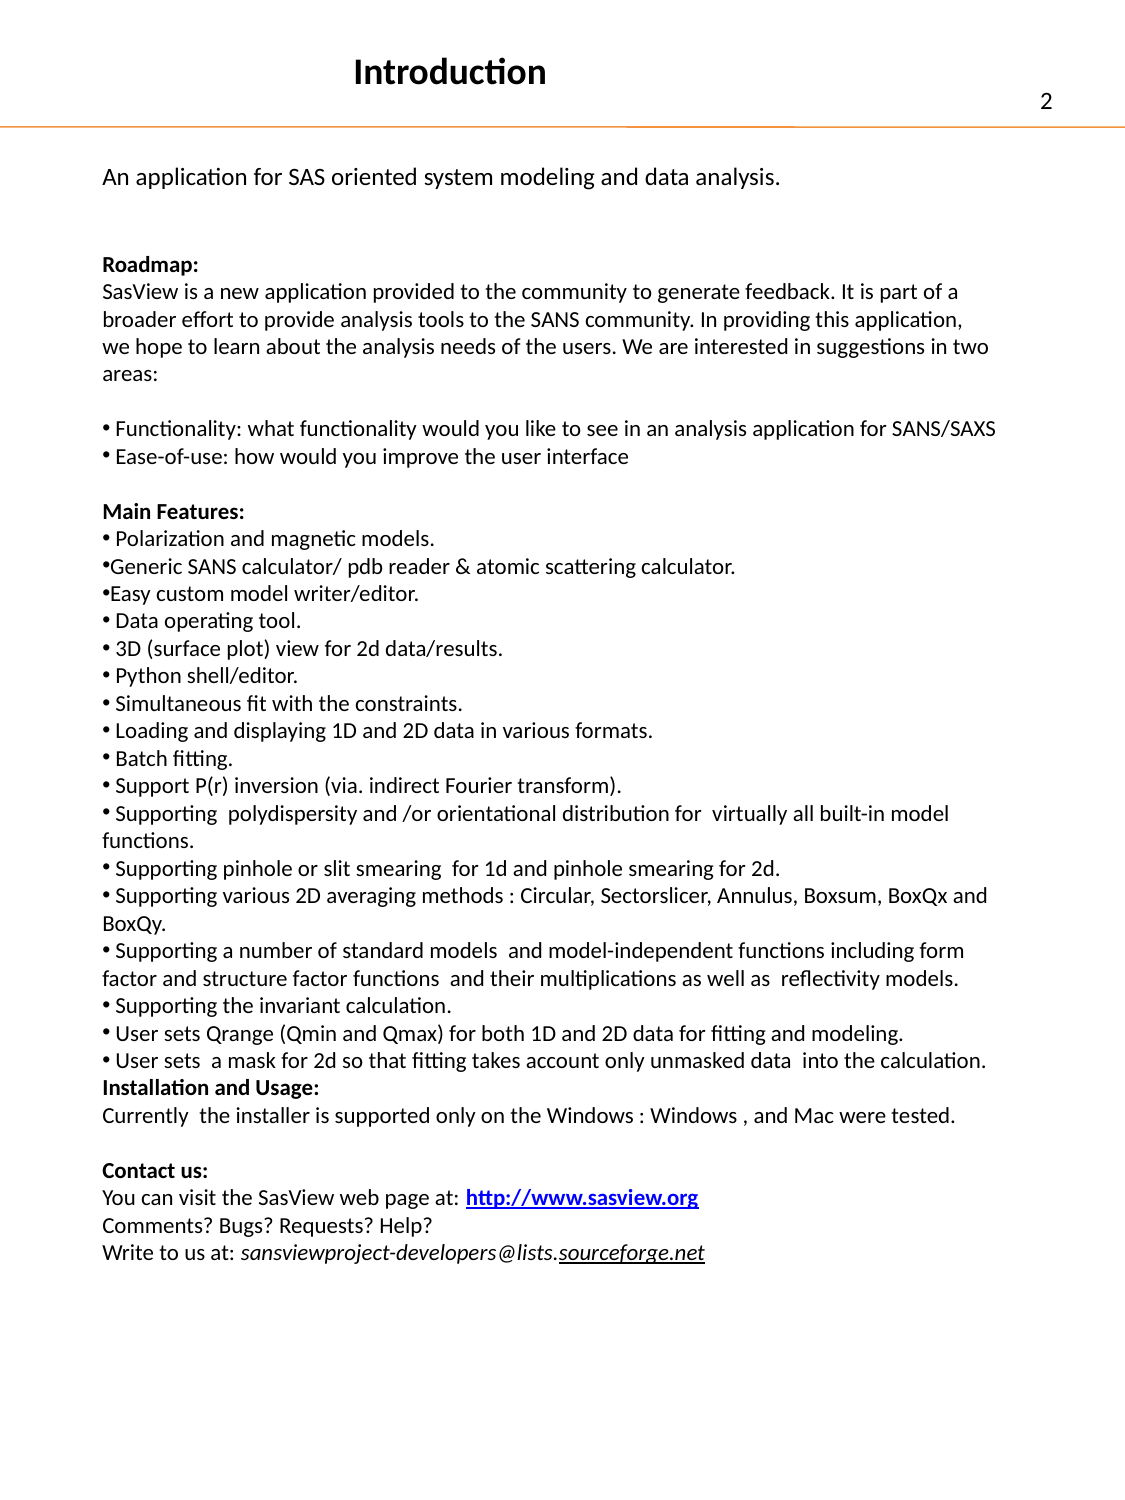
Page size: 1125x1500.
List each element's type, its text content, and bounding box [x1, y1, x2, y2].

text_box 2 [1025, 76, 1068, 122]
text_box Roadmap: SasView is a new application provided to the community to generate feedback. It is part of a broader effort to provide analysis tools to the SANS community. In providing this application, we hope to learn about the analysis needs of the users. We are interested in suggestions in two areas: Functionality: what functionality would you like to see in an analysis application for SANS/SAXS Ease-of-use: how would you improve the user interface Main Features: Polarization and magnetic models. Generic SANS calculator/ pdb reader & atomic scattering calculator. Easy custom model writer/editor. Data operating tool. 3D (surface plot) view for 2d data/results. Python shell/editor. Simultaneous fit with the constraints. Loading and displaying 1D and 2D data in various formats. Batch fitting. Support P(r) inversion (via. indirect Fourier transform). Supporting polydispersity and /or orientational distribution for virtually all built-in model functions. Supporting pinhole or slit smearing for 1d and pinhole smearing for 2d. Supporting various 2D averaging methods : Circular, Sectorslicer, Annulus, Boxsum, BoxQx and BoxQy. Supporting a number of standard models and model-independent functions including form factor and structure factor functions and their multiplications as well as reflectivity models. Supporting the invariant calculation. User sets Qrange (Qmin and Qmax) for both 1D and 2D data for fitting and modeling. User sets a mask for 2d so that fitting takes account only unmasked data into the calculation. Installation and Usage: Currently the installer is supported only on the Windows : Windows , and Mac were tested. Contact us: You can visit the SasView web page at: http://www.sasview.org Comments? Bugs? Requests? Help? Write to us at: sansviewproject-developers@lists.sourceforge.net [87, 214, 1013, 1273]
text_box An application for SAS oriented system modeling and data analysis. [87, 153, 950, 198]
text_box Introduction [338, 39, 563, 100]
